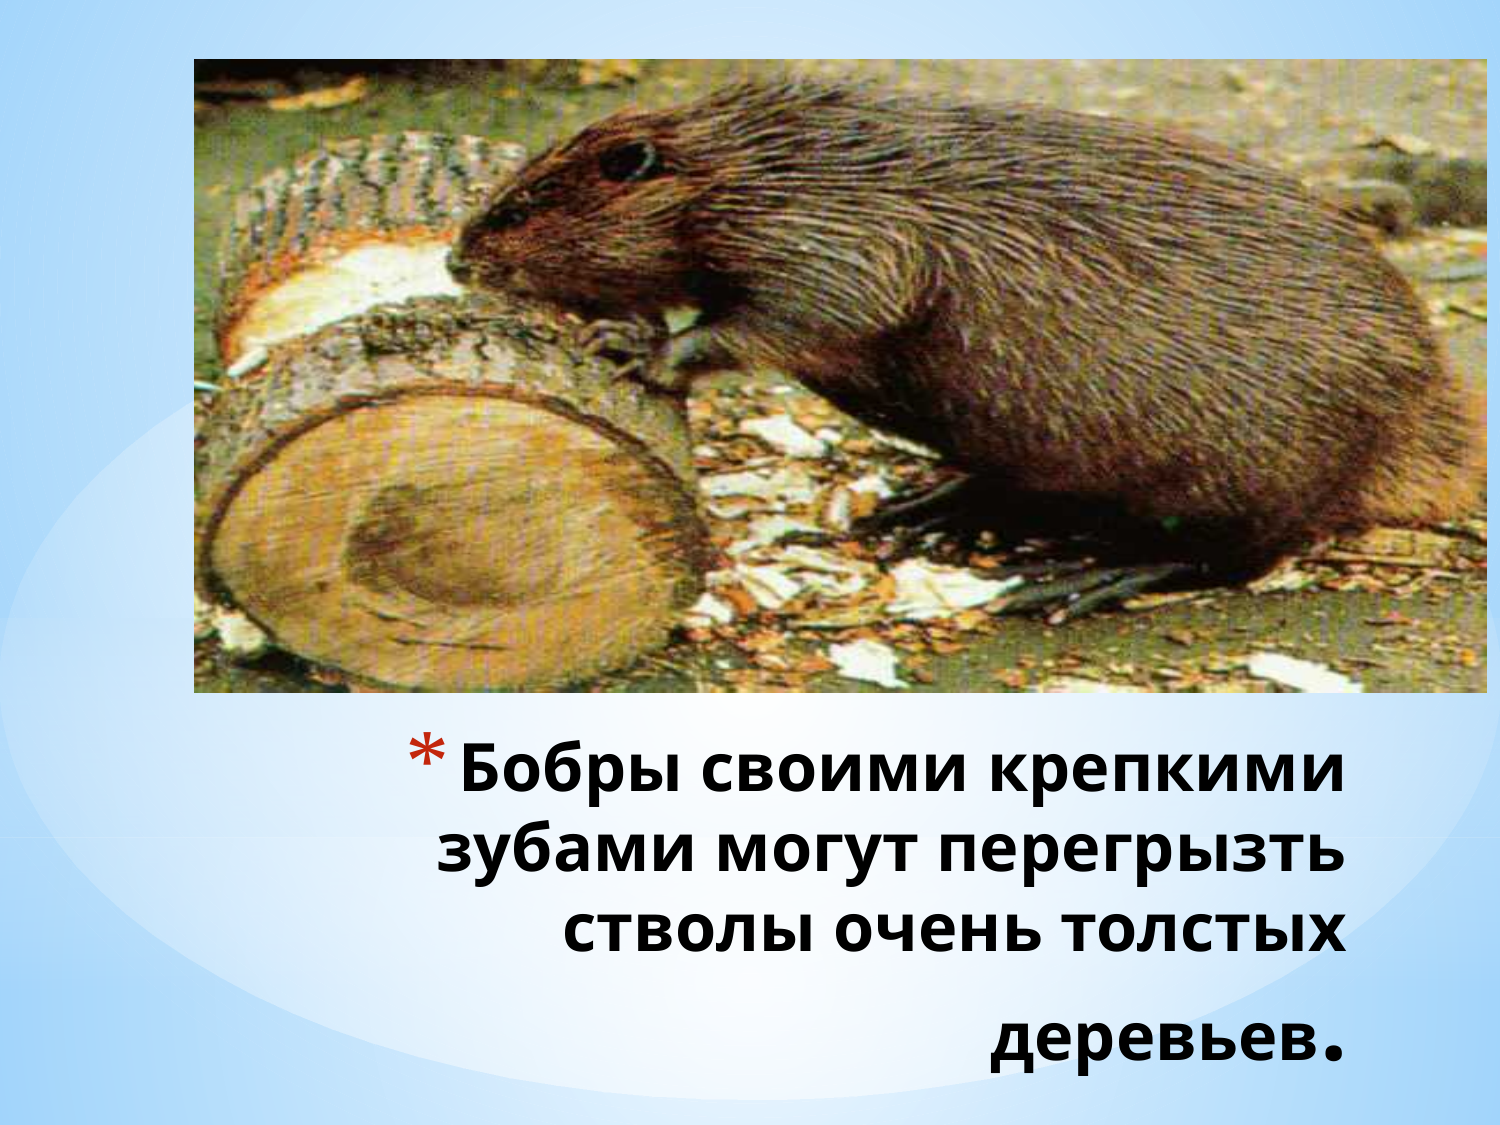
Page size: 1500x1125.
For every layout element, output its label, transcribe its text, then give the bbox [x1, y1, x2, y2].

title Бобры своими крепкими зубами могут перегрызть стволы очень толстых деревьев. [294, 717, 1363, 1083]
picture [194, 59, 1488, 693]
